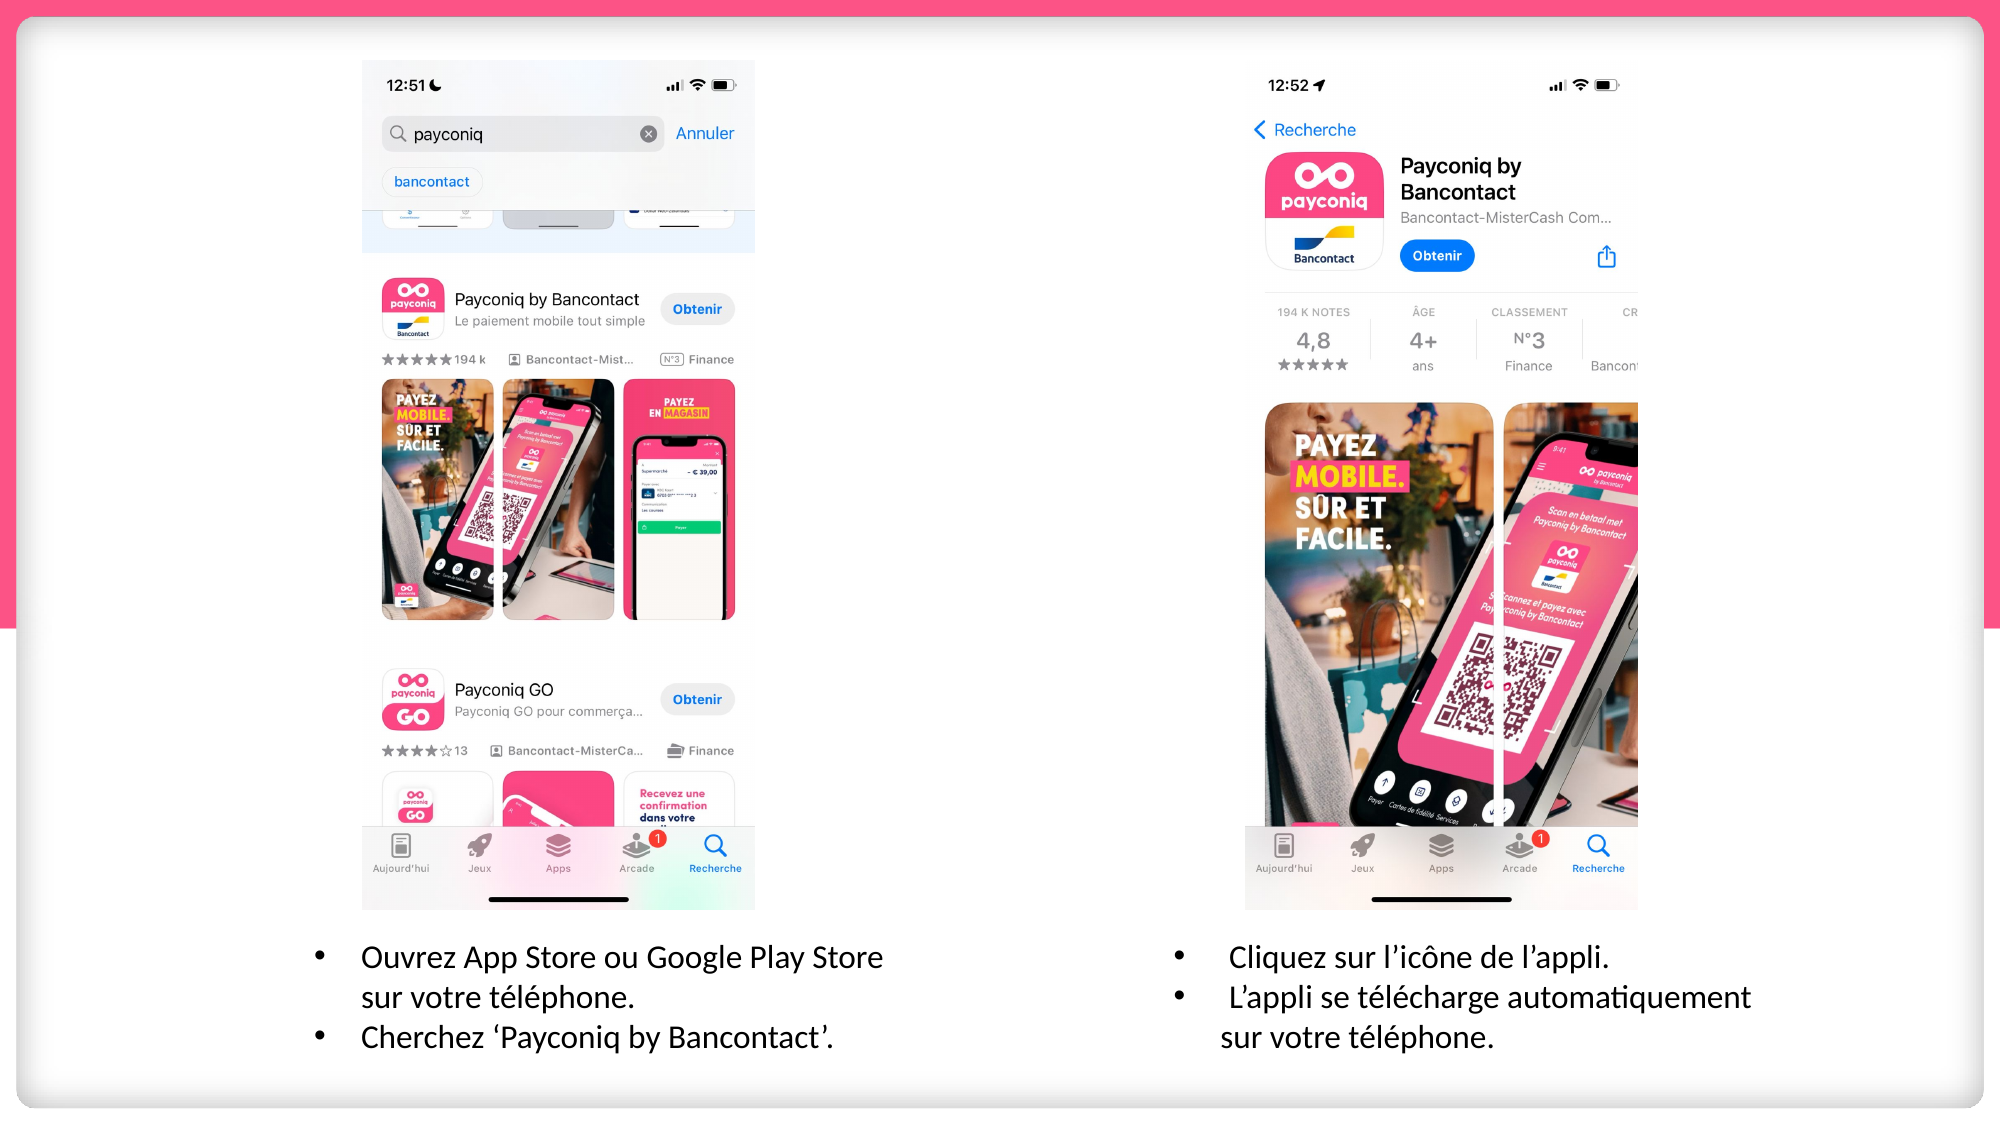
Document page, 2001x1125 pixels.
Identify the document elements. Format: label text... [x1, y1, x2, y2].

text_box Cliquez sur l’icône de l’appli. L’appli se télécharge automatiquement sur votre téléphone. [1158, 927, 1809, 1063]
text_box Ouvrez App Store ou Google Play Store sur votre téléphone. Cherchez ‘Payconiq by Bancontact’. [299, 927, 908, 1063]
picture [0, 0, 2000, 1125]
